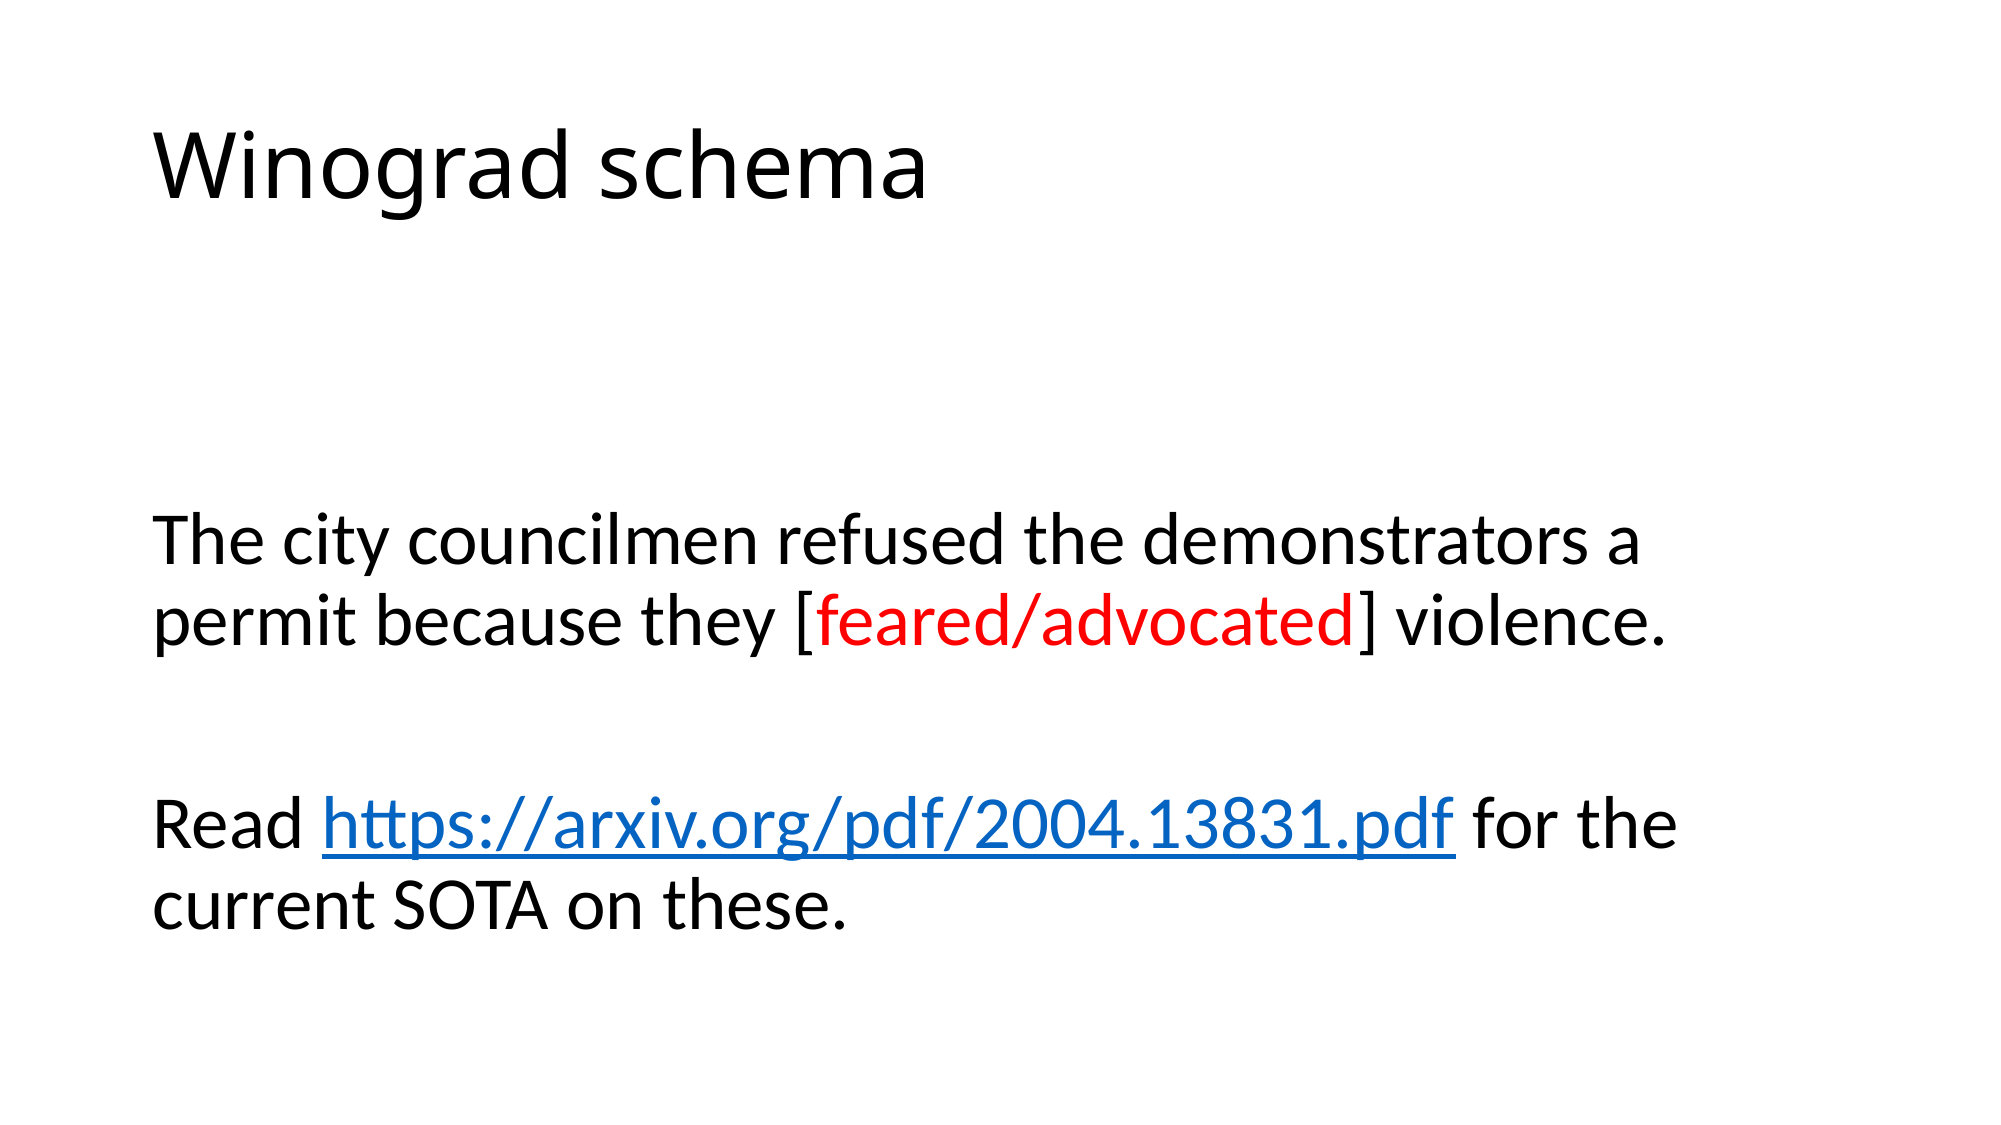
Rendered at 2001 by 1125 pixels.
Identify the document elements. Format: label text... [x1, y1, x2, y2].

list The city councilmen refused the demonstrators a permit because they [feared/advocated] violence. Read https://arxiv.org/pdf/2004.13831.pdf for the current SOTA on these. [137, 299, 1863, 1014]
title Winograd schema [137, 59, 1863, 278]
